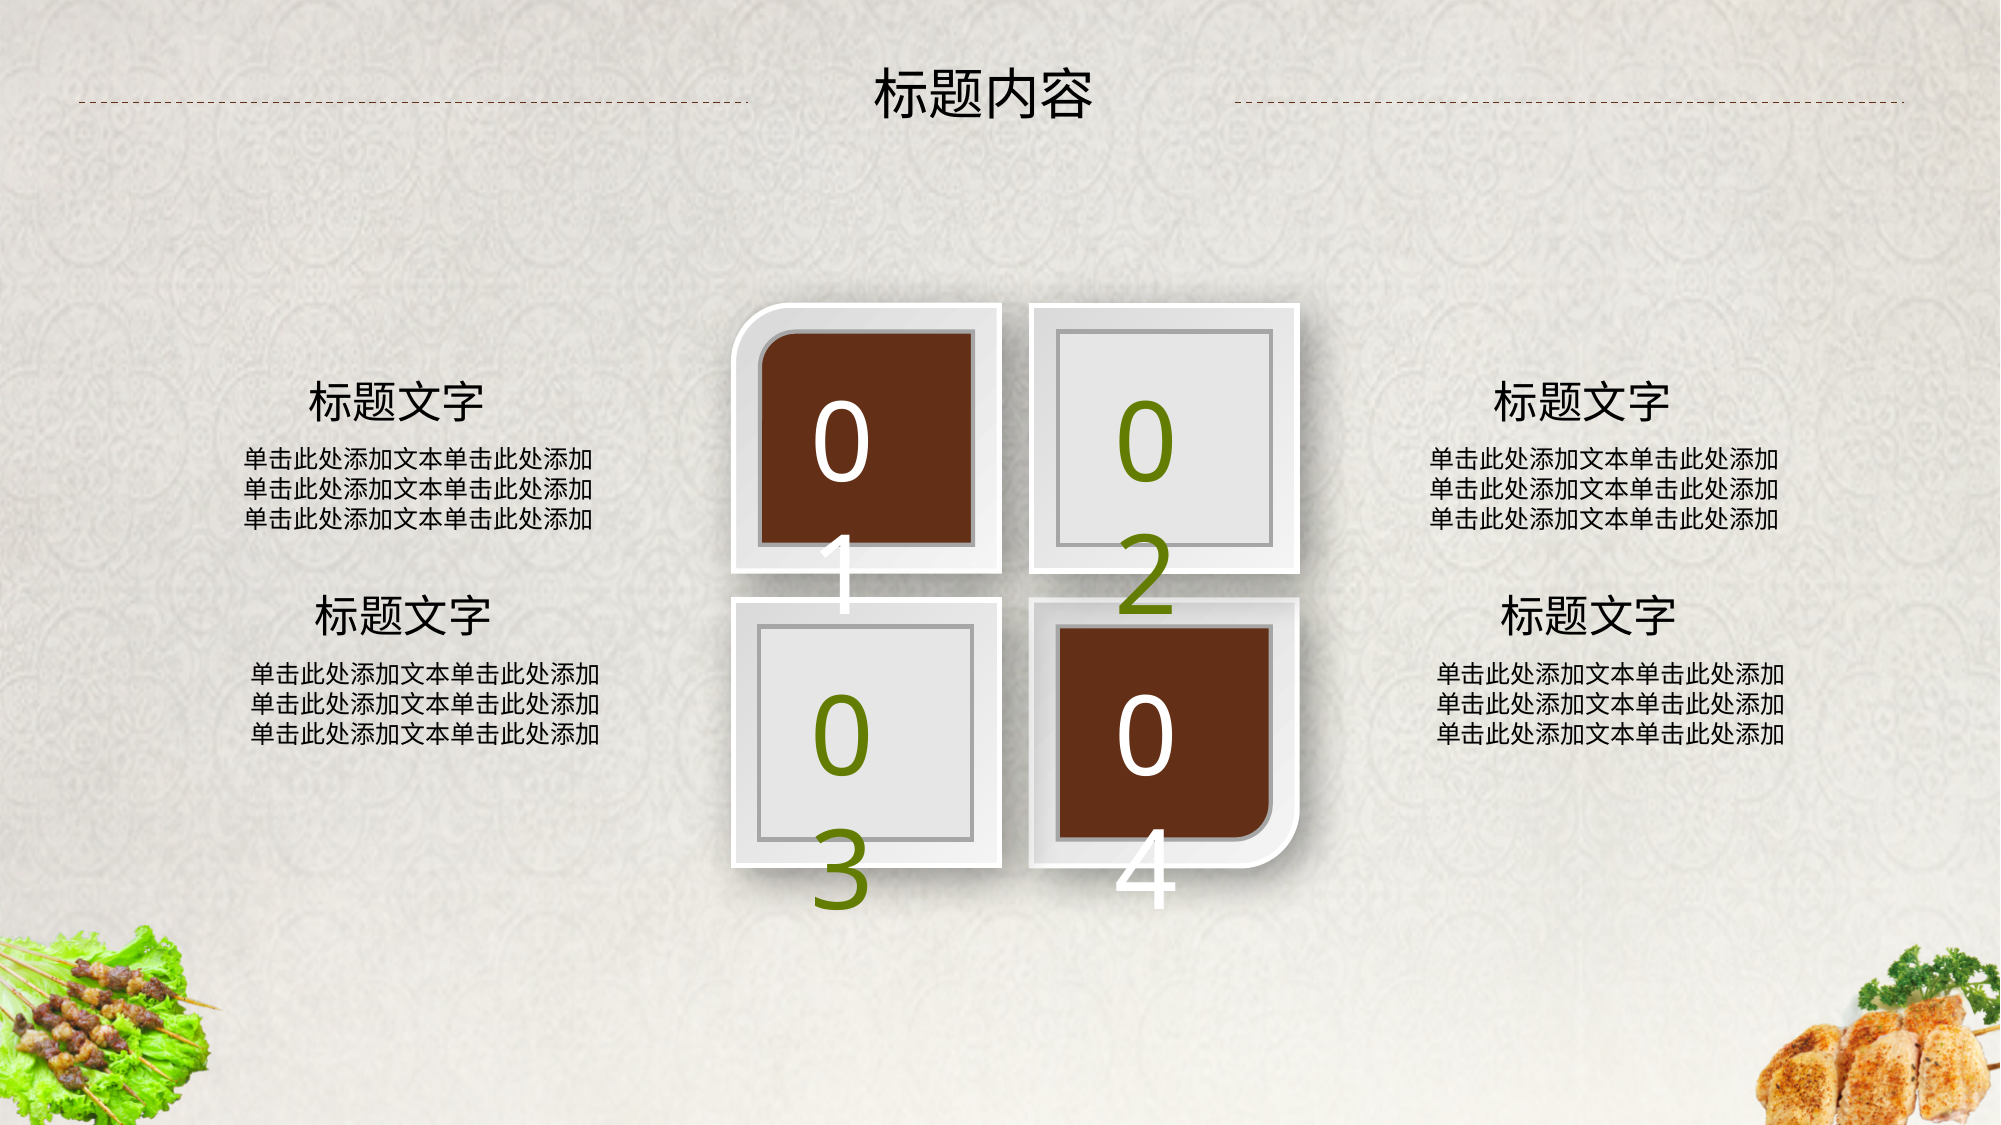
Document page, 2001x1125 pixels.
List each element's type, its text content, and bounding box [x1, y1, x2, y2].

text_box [1436, 588, 1823, 759]
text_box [250, 588, 638, 759]
text_box 03 [795, 866, 953, 939]
picture [0, 0, 2001, 1125]
text_box 标题内容 [811, 51, 1158, 133]
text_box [243, 373, 631, 544]
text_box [733, 305, 1298, 866]
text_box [1429, 373, 1817, 542]
text_box 04 [1099, 866, 1257, 939]
